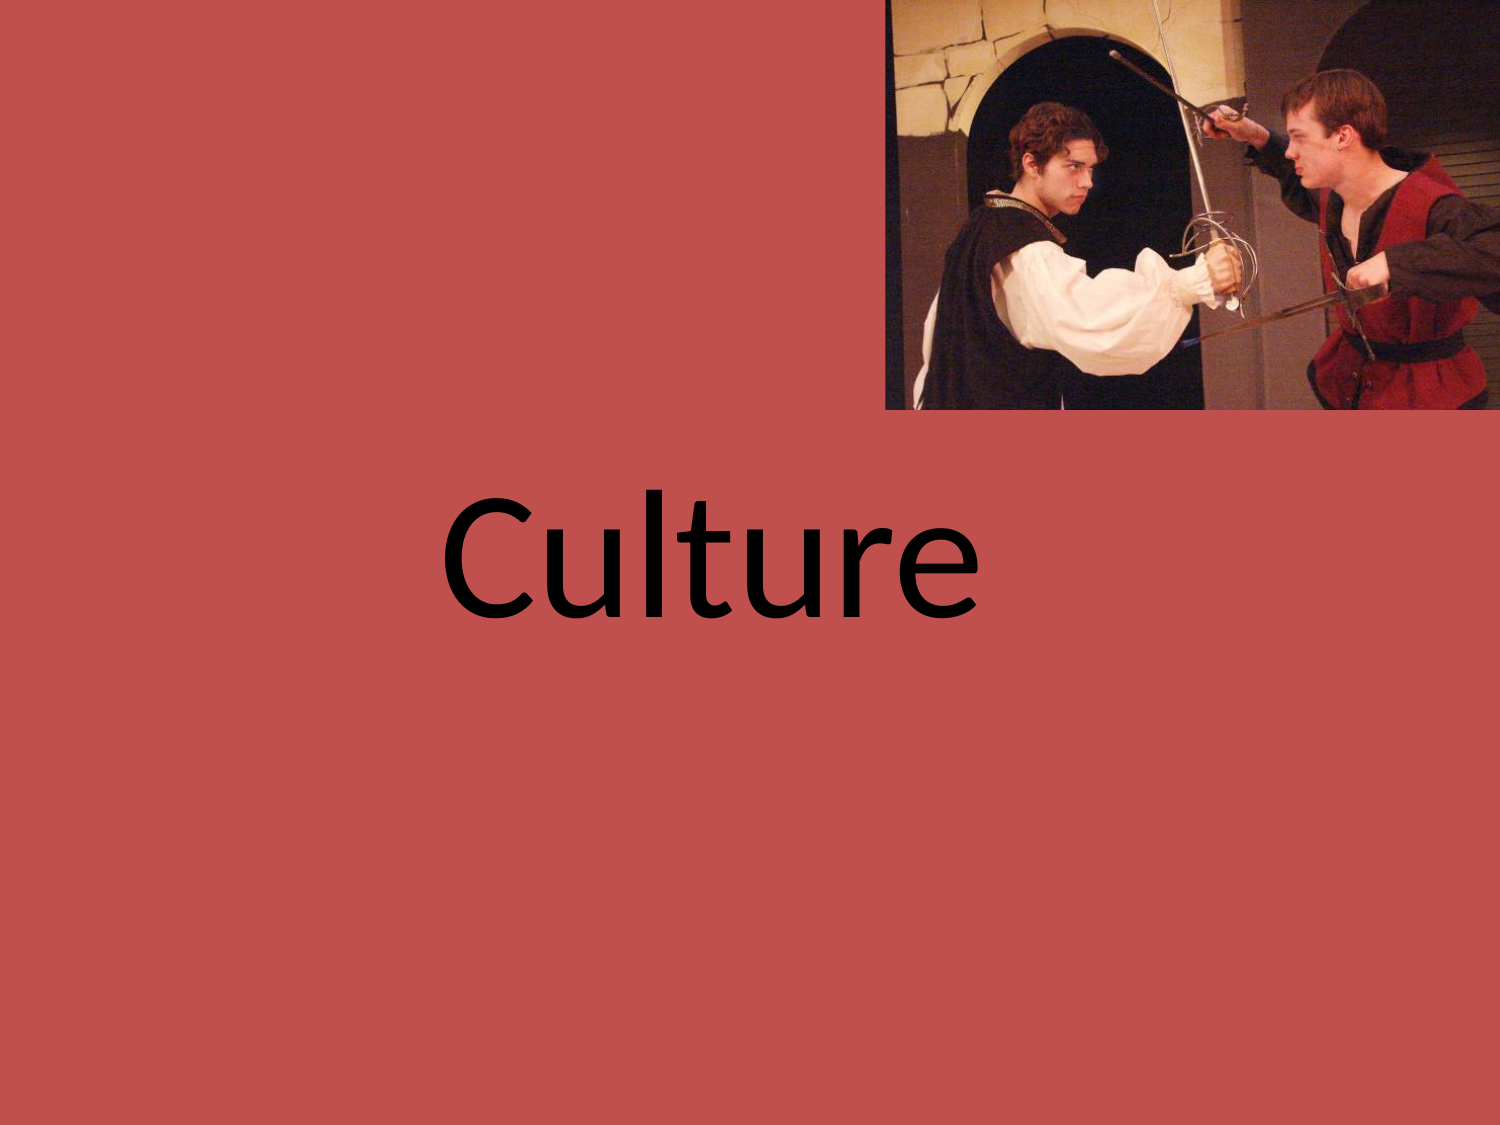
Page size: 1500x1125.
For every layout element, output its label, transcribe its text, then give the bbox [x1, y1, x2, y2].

title Culture [0, 224, 1500, 863]
picture [885, 0, 1500, 411]
